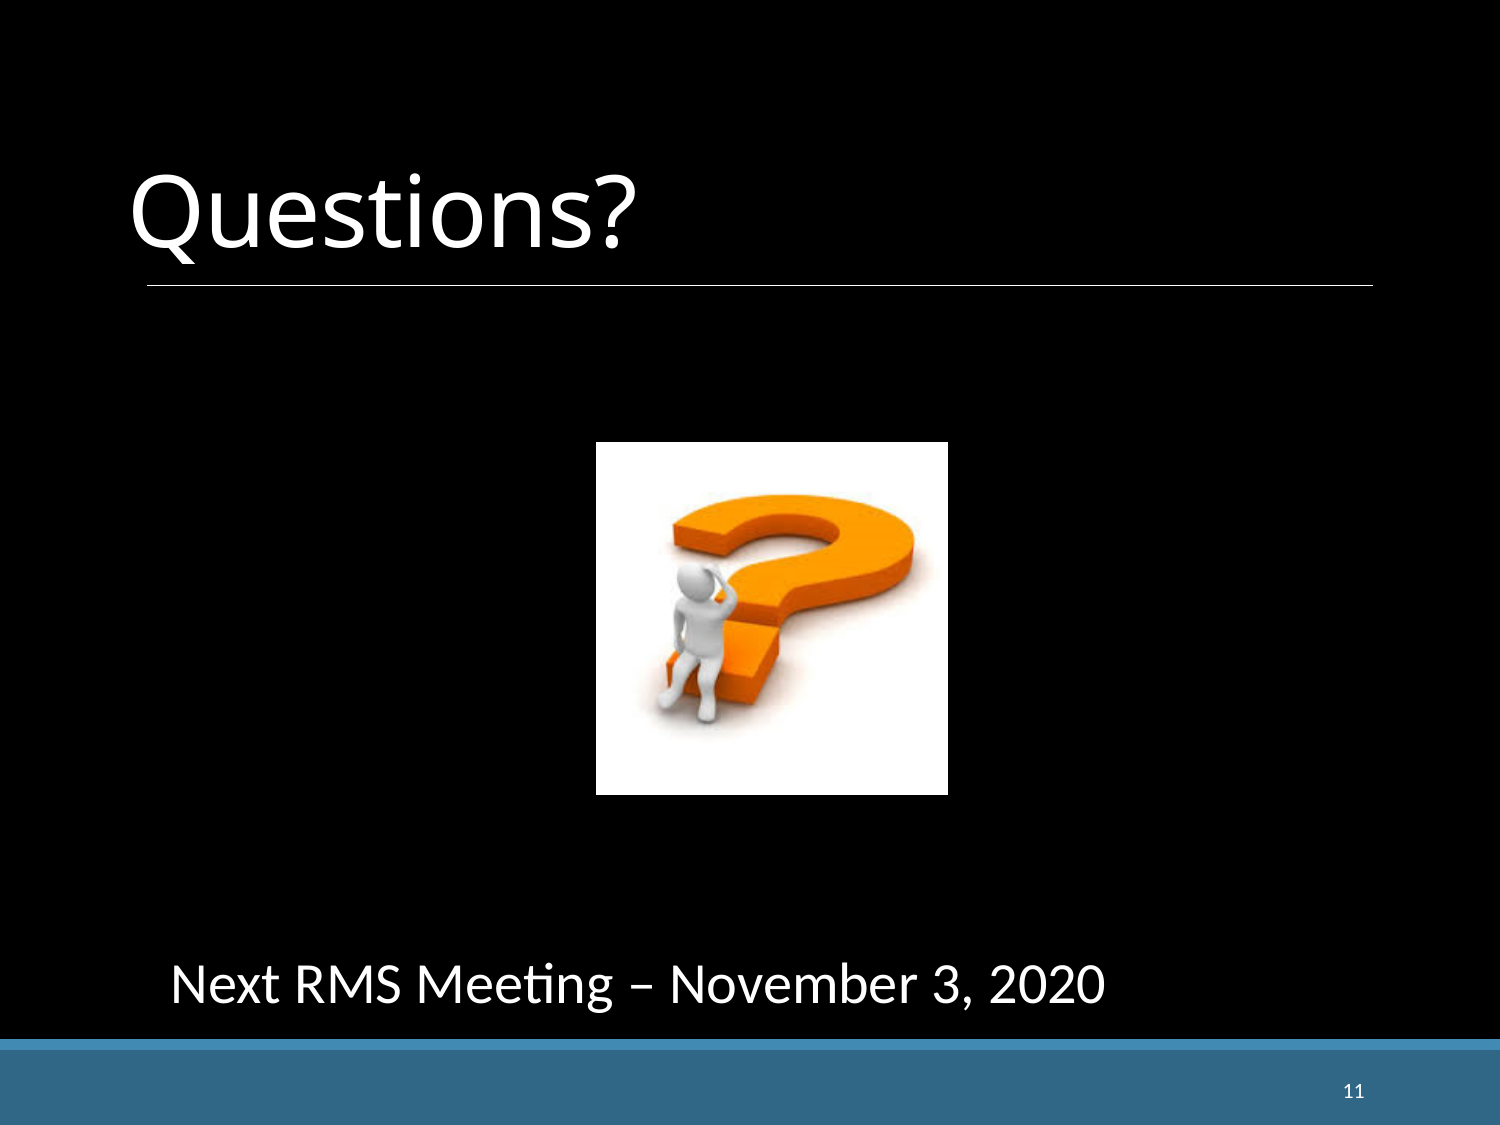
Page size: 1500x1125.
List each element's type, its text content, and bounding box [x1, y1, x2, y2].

title Questions? [112, 75, 1350, 275]
slide_number 11 [1218, 1059, 1380, 1120]
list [595, 442, 949, 796]
text_box Next RMS Meeting – November 3, 2020 [156, 937, 1123, 1023]
